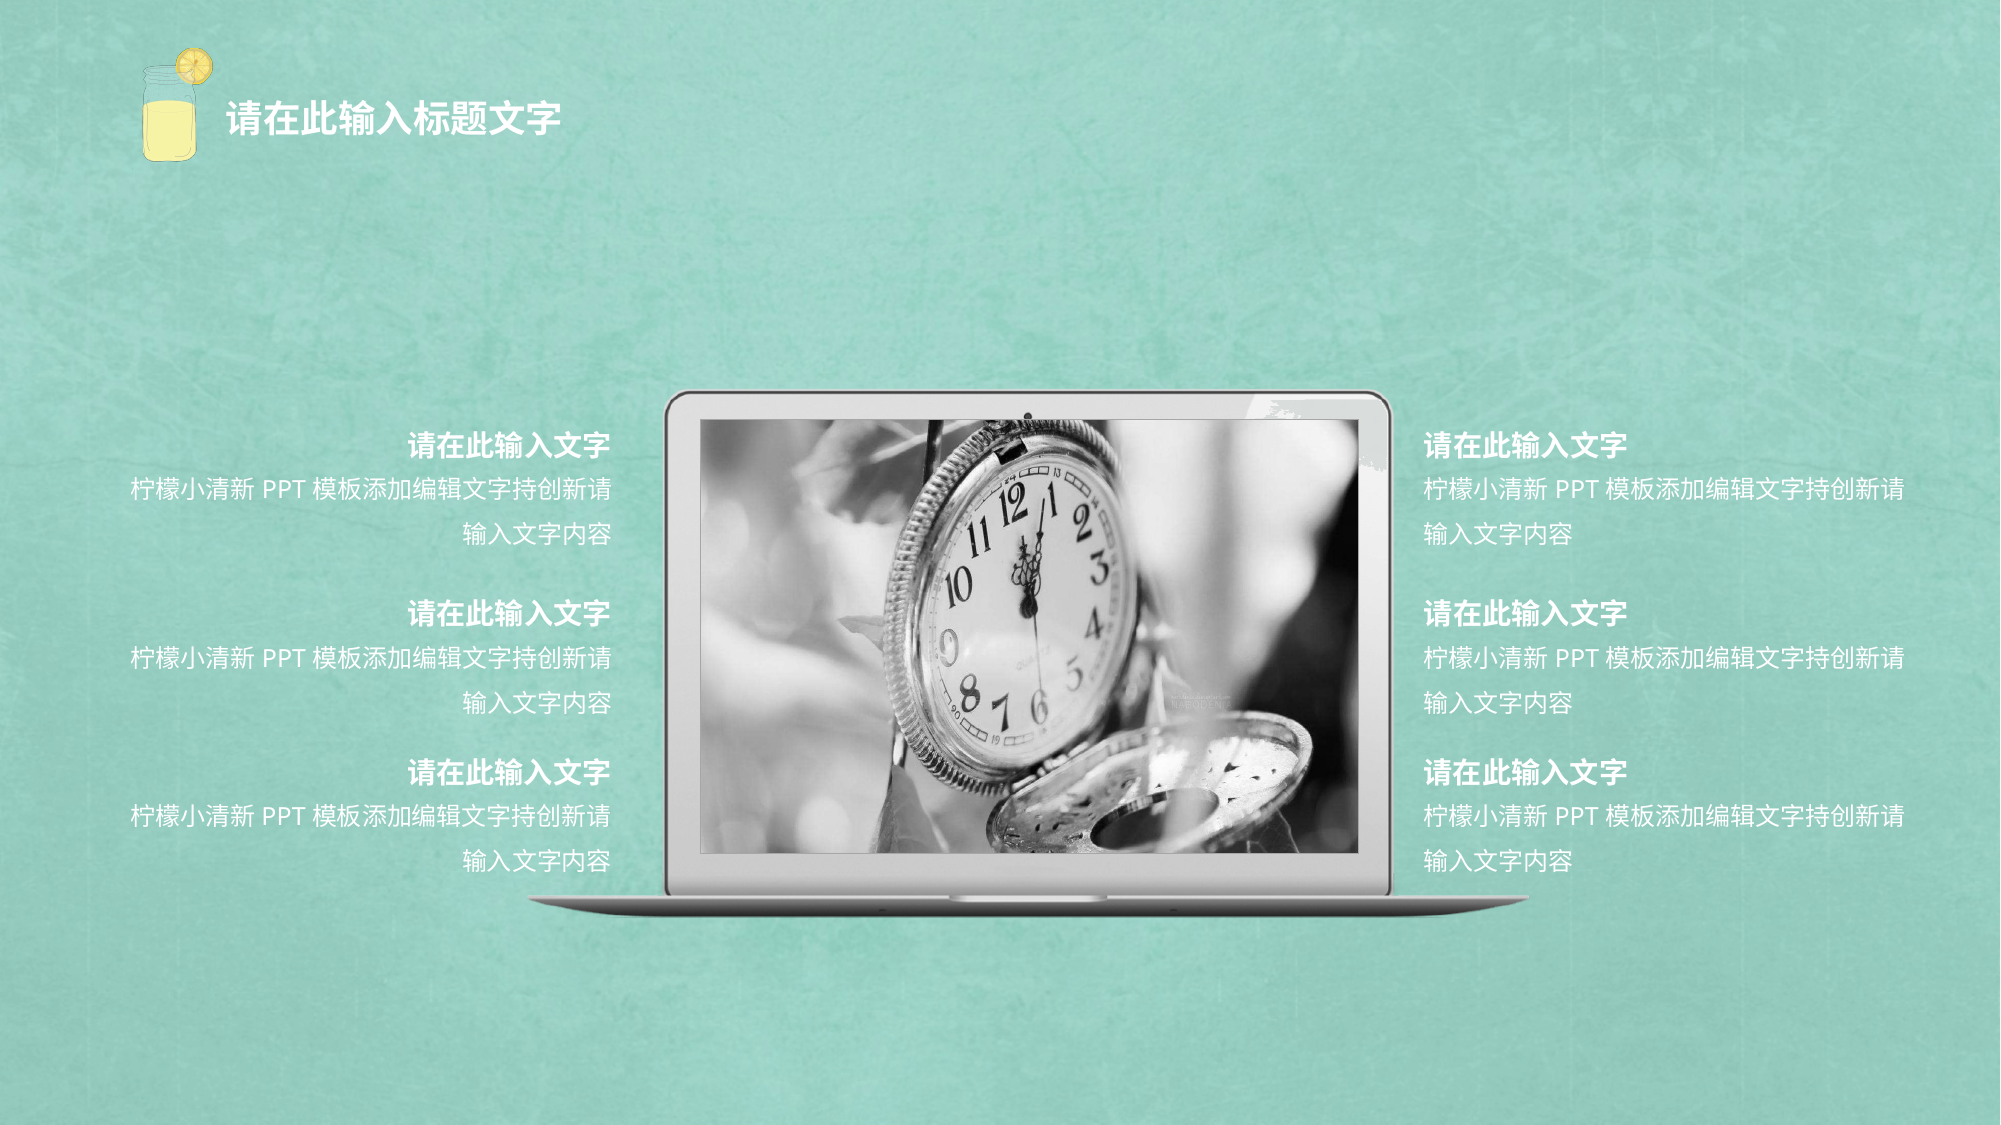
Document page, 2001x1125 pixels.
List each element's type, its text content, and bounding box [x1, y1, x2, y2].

picture [0, 0, 2001, 1125]
text_box 柠檬小清新PPT模板添加编辑文字持创新请输入文字内容 [1565, 620, 1936, 726]
text_box 柠檬小清新PPT模板添加编辑文字持创新请输入文字内容 [100, 778, 494, 884]
text_box 请在此输入文字 [1565, 588, 1644, 639]
text_box 柠檬小清新PPT模板添加编辑文字持创新请输入文字内容 [100, 451, 494, 556]
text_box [132, 48, 579, 173]
text_box 请在此输入文字 [392, 419, 494, 470]
text_box 柠檬小清新PPT模板添加编辑文字持创新请输入文字内容 [1565, 778, 1936, 884]
text_box 柠檬小清新PPT模板添加编辑文字持创新请输入文字内容 [1565, 451, 1936, 556]
text_box 柠檬小清新PPT模板添加编辑文字持创新请输入文字内容 [100, 620, 494, 726]
text_box 请在此输入文字 [1565, 746, 1644, 797]
text_box 请在此输入文字 [392, 588, 494, 639]
text_box 请在此输入文字 [392, 746, 494, 797]
text_box 请在此输入文字 [1565, 419, 1644, 470]
